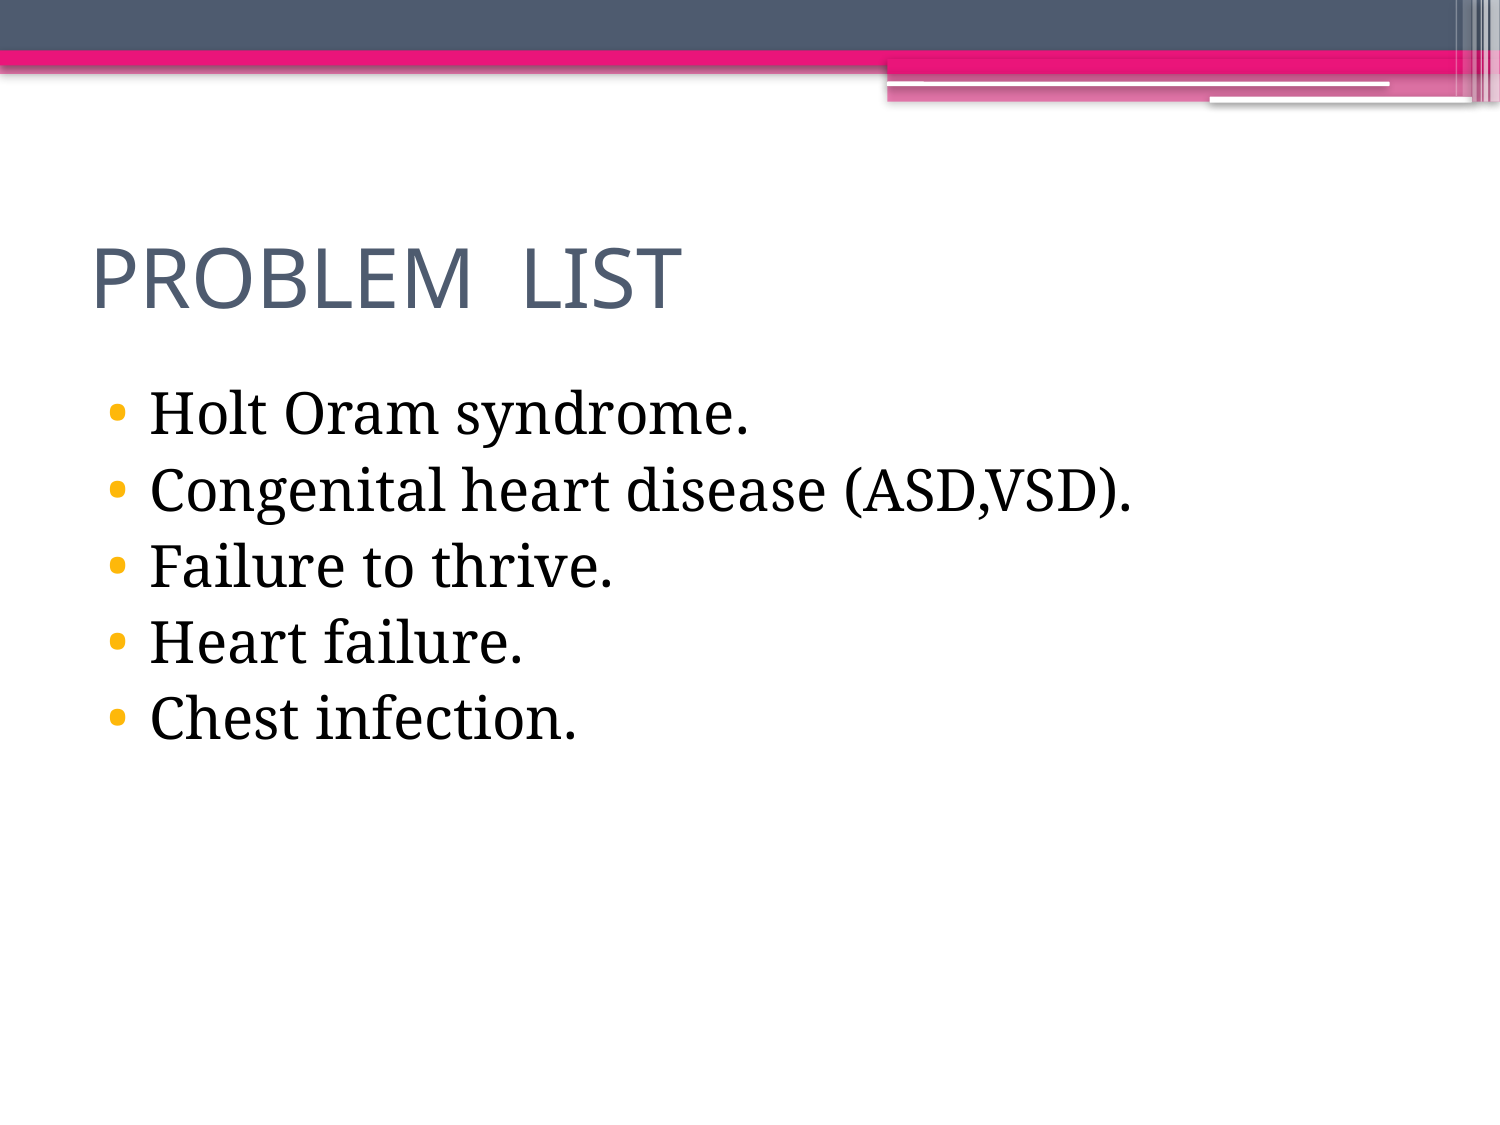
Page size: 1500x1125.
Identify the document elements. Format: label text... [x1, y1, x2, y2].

title PROBLEM LIST [75, 187, 1425, 363]
list Holt Oram syndrome. Congenital heart disease (ASD,VSD). Failure to thrive. Heart failure. Chest infection. [75, 368, 1425, 1079]
